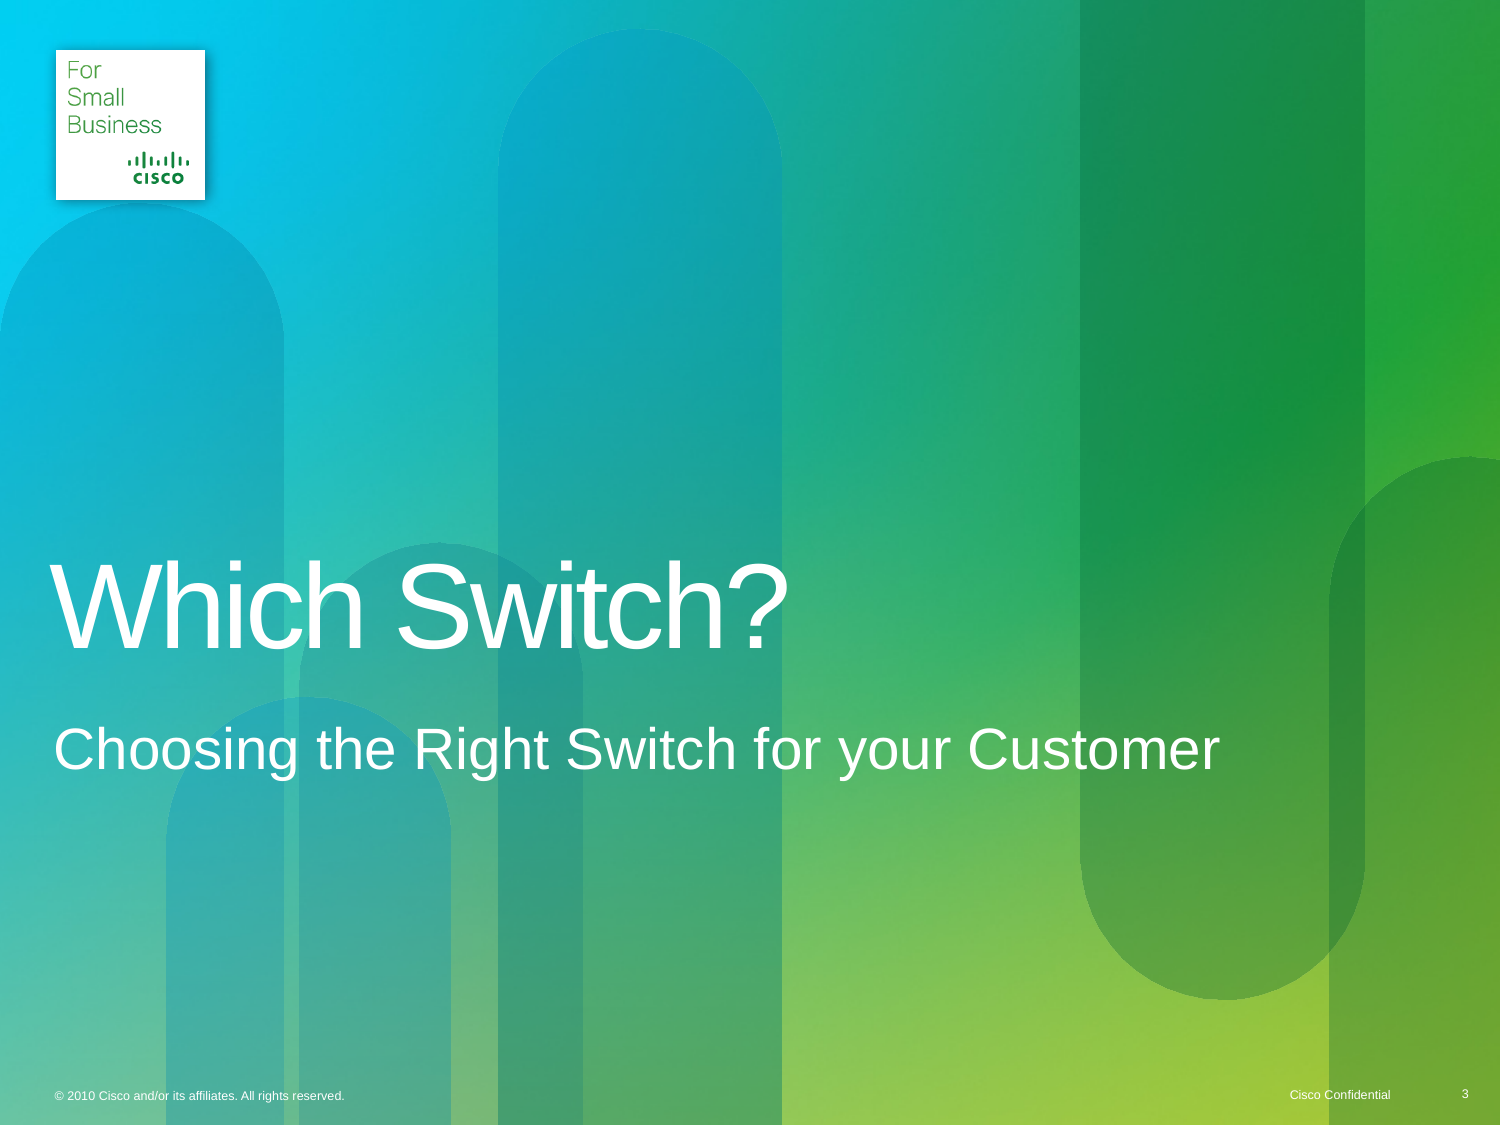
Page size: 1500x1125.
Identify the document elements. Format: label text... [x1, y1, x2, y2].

subtitle Choosing the Right Switch for your Customer [38, 708, 1370, 772]
title Which Switch? [36, 202, 1367, 682]
picture [0, 0, 1500, 1125]
